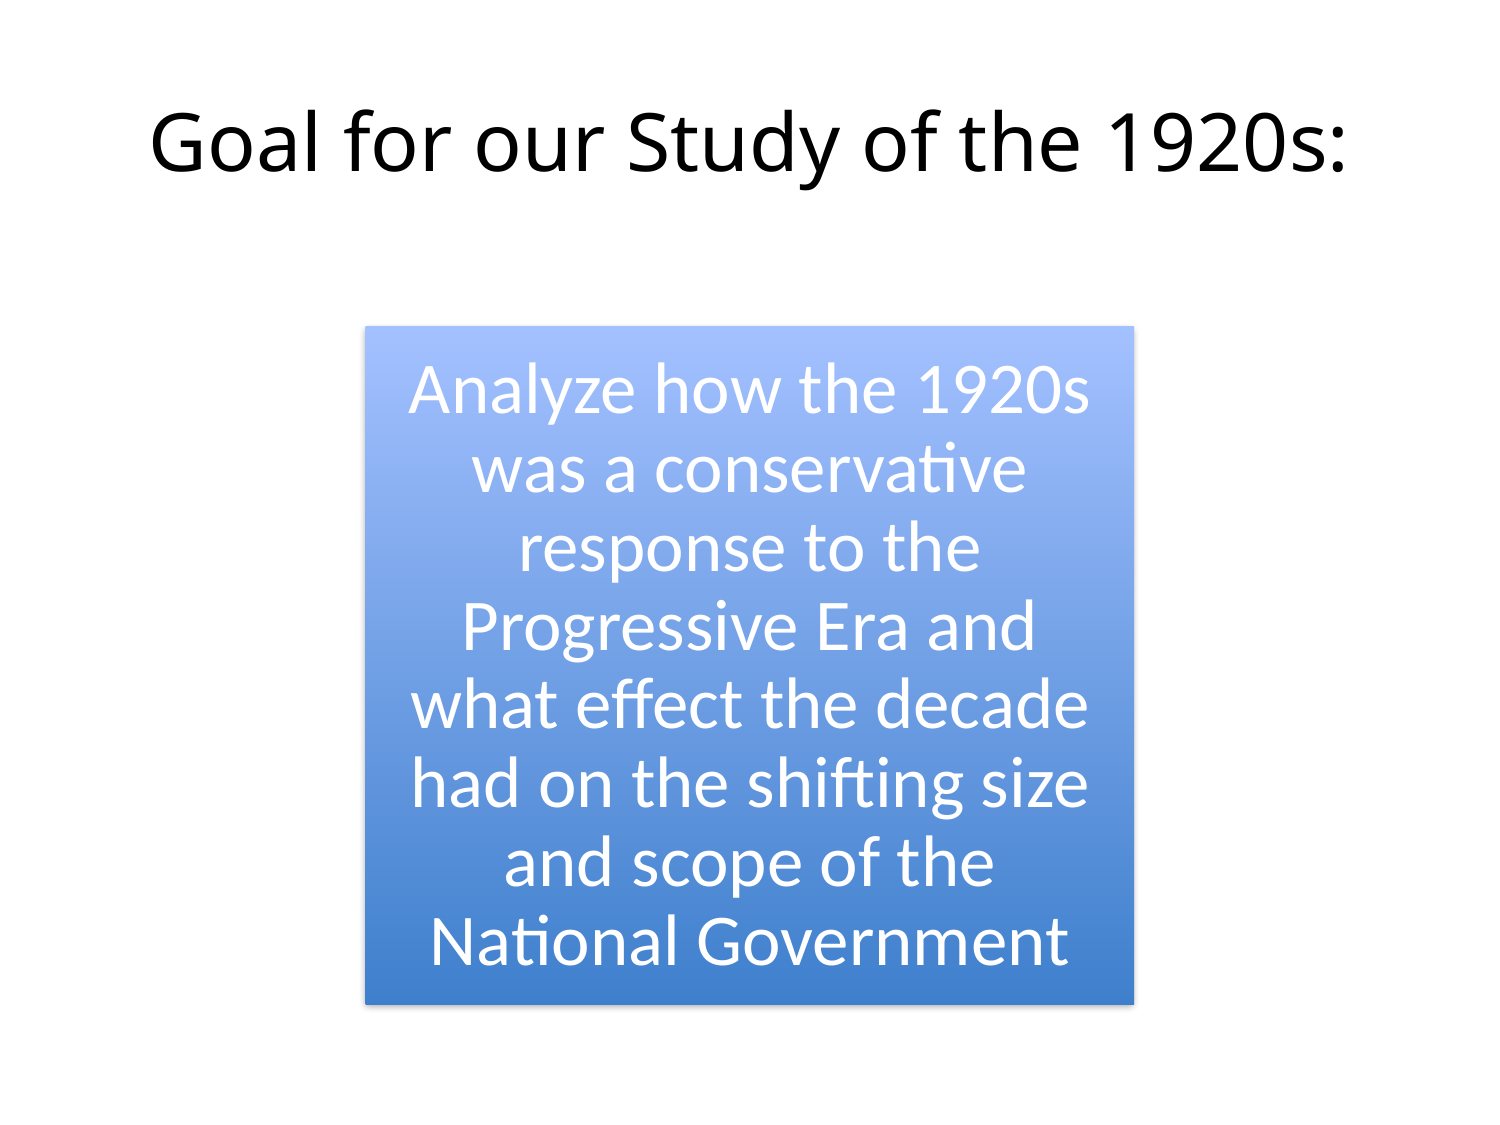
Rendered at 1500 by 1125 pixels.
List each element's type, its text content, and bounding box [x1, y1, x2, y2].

title Goal for our Study of the 1920s: [75, 45, 1425, 233]
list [74, 326, 1426, 1006]
